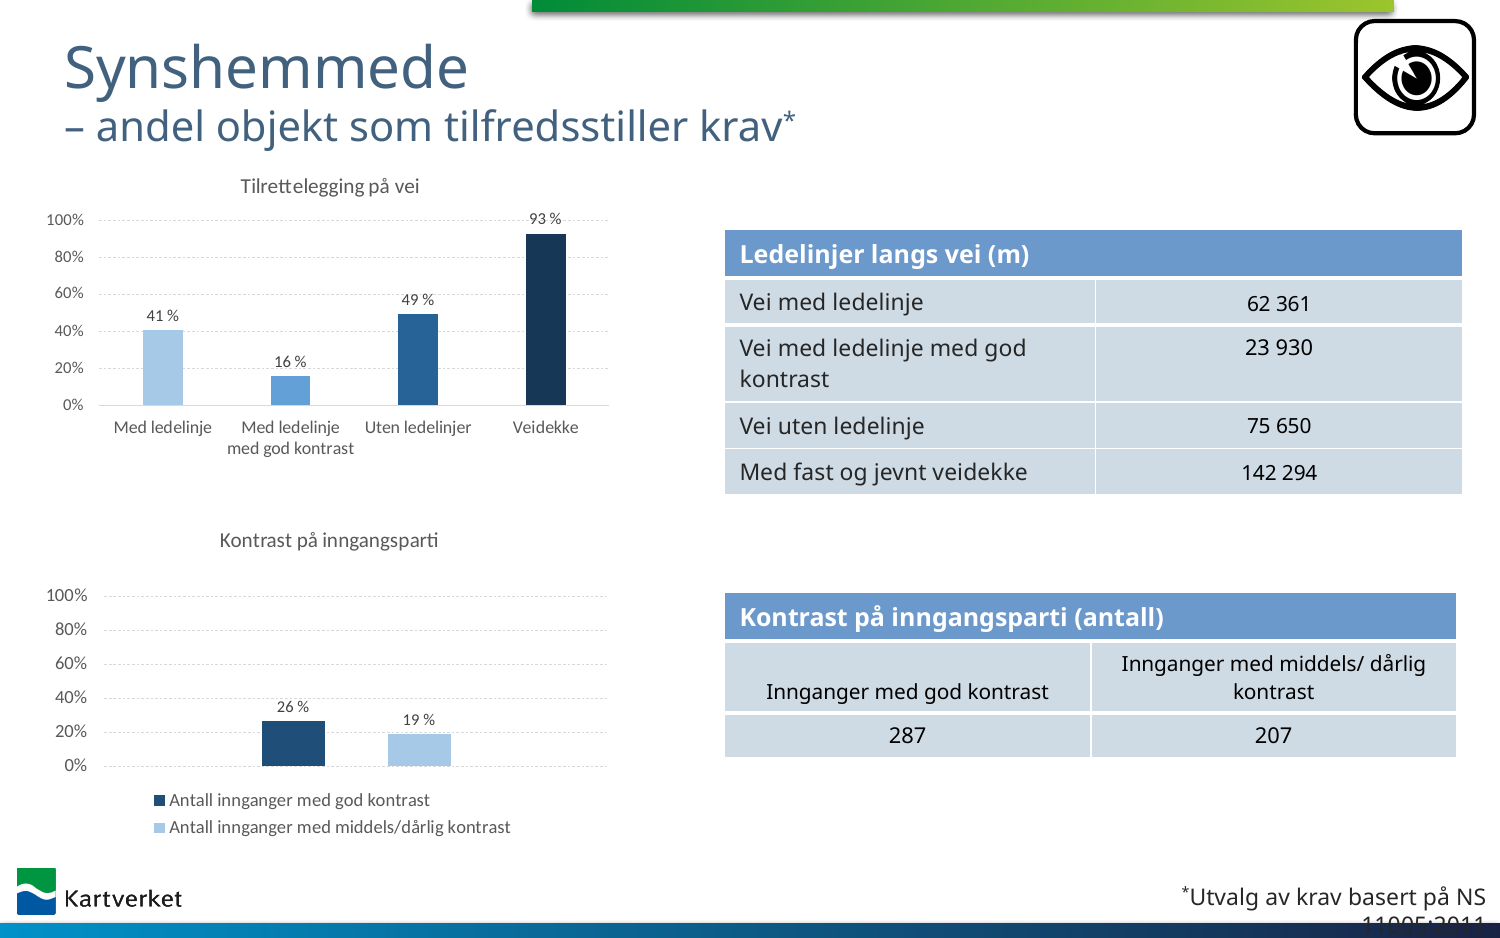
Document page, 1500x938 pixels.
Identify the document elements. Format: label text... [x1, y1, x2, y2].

table_cell 287 [725, 715, 1090, 757]
text_box Synshemmede – andel objekt som tilfredsstiller krav* [49, 24, 1431, 158]
table_cell 75 650 [1096, 403, 1462, 448]
table_cell Innganger med god kontrast [725, 643, 1090, 711]
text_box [1355, 20, 1475, 134]
table_cell Vei med ledelinje med god kontrast [725, 327, 1095, 401]
table_header Ledelinjer langs vei (m) [725, 230, 1462, 276]
text_box *Utvalg av krav basert på NS 11005:2011 [1068, 873, 1500, 938]
table_cell Vei uten ledelinje [725, 403, 1095, 448]
table_header Kontrast på inngangsparti (antall) [725, 593, 1456, 639]
table_cell 23 930 [1096, 327, 1462, 401]
table_cell 142 294 [1096, 449, 1462, 494]
picture [41, 520, 618, 846]
table_cell Med fast og jevnt veidekke [725, 449, 1095, 494]
table_cell 207 [1092, 715, 1456, 757]
picture [41, 166, 619, 492]
table_cell 62 361 [1096, 280, 1462, 323]
table_cell Vei med ledelinje [725, 280, 1095, 323]
table_cell Innganger med middels/ dårlig kontrast [1092, 643, 1456, 711]
